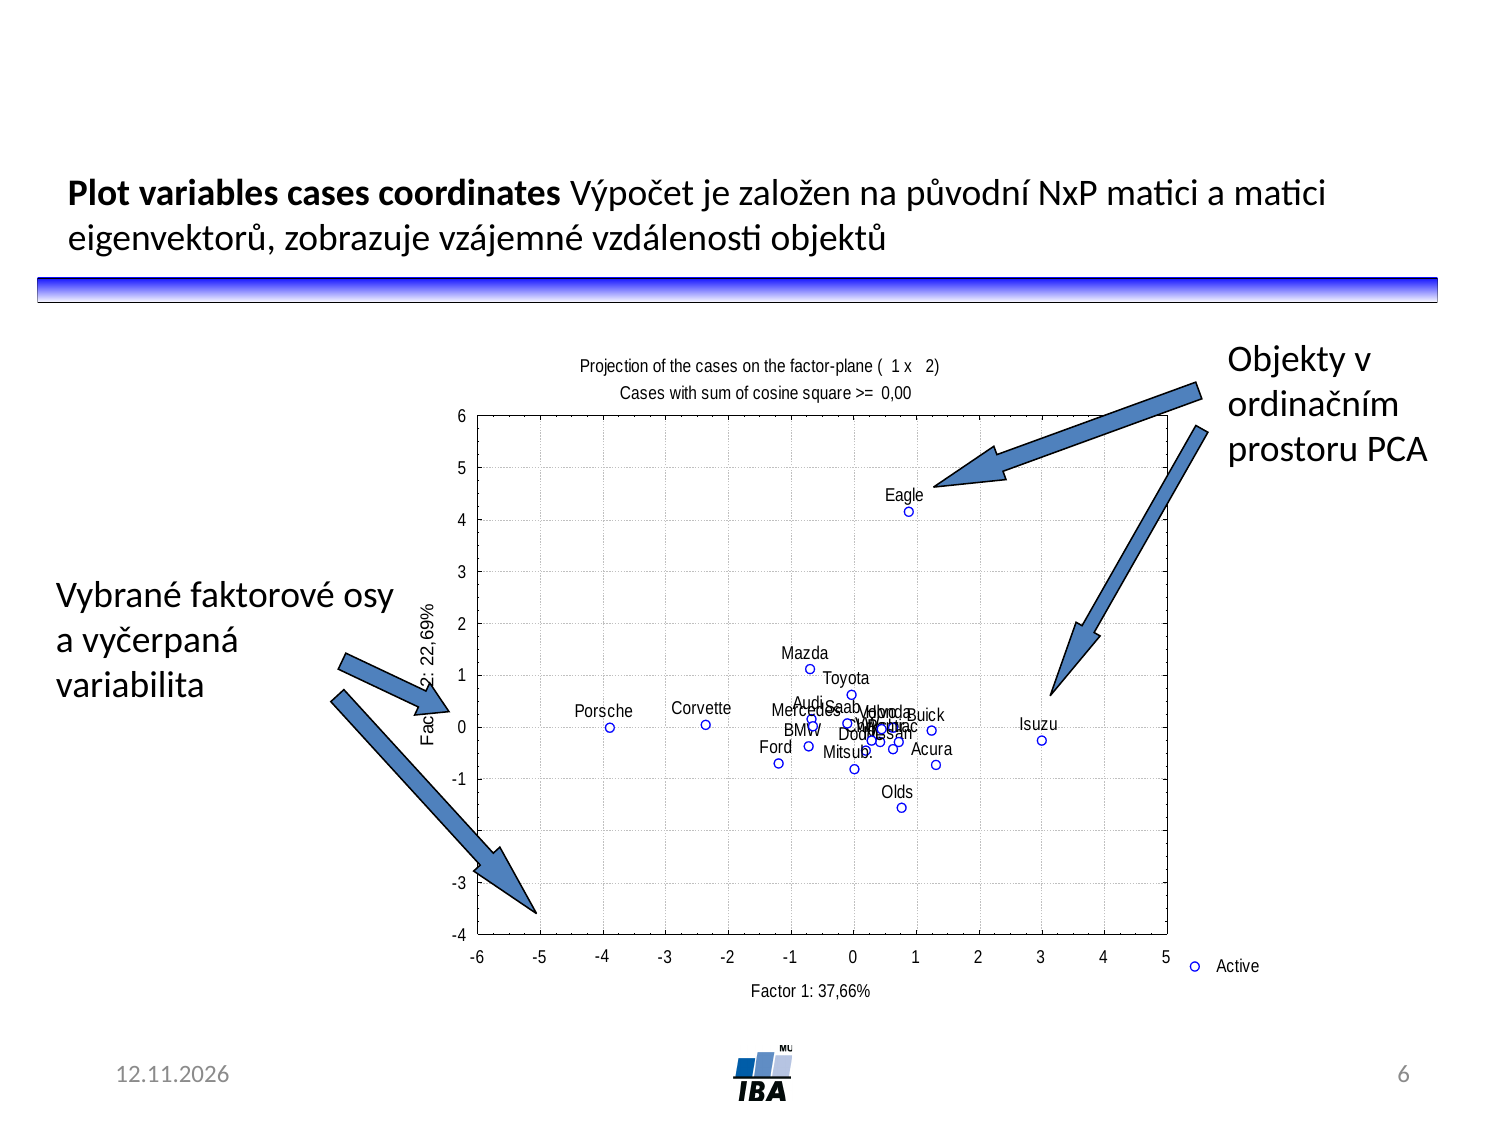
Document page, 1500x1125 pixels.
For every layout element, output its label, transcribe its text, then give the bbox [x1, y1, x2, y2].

text_box Plot variables cases coordinates Výpočet je založen na původní NxP matici a matici eigenvektorů, zobrazuje vzájemné vzdálenosti objektů [53, 160, 1500, 266]
text_box [338, 653, 402, 700]
text_box Objekty v ordinačním prostoru PCA [1212, 326, 1500, 476]
text_box [37, 277, 1438, 303]
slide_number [100, 1043, 451, 1103]
text_box Vybrané faktorové osy a vyčerpaná variabilita [41, 562, 402, 713]
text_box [407, 340, 1301, 1011]
text_box [330, 689, 402, 780]
slide_number 6 [1074, 1043, 1425, 1103]
